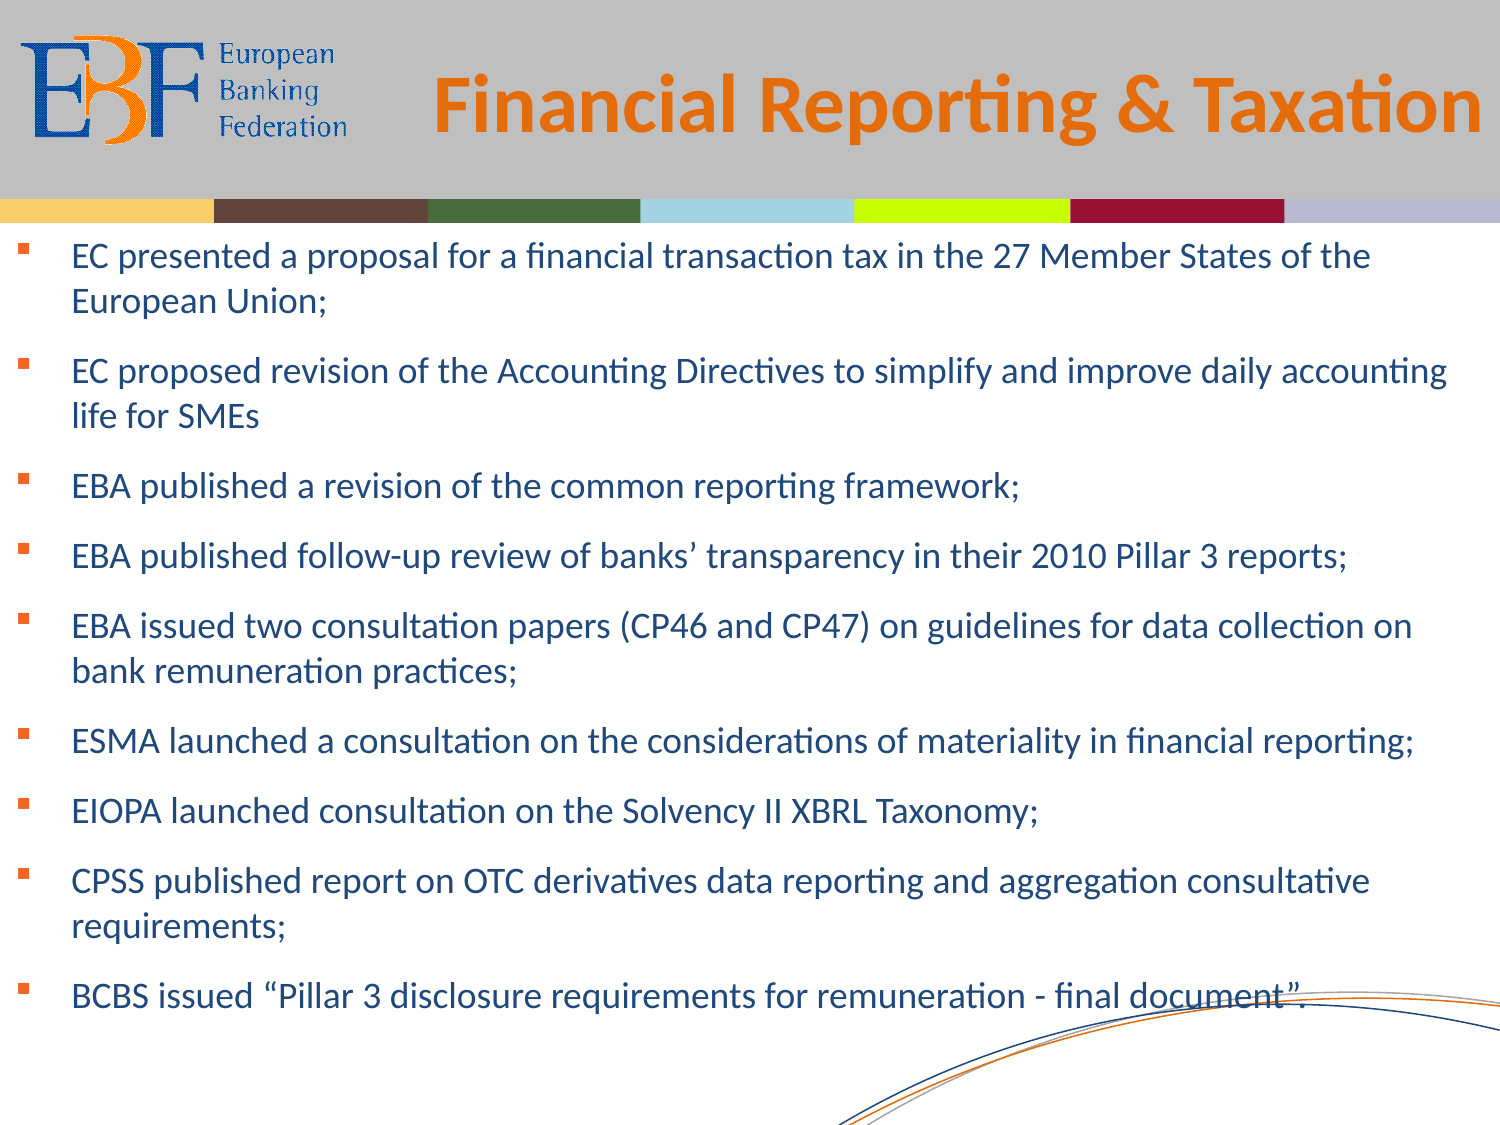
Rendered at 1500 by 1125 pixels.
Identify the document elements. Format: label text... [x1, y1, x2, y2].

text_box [827, 958, 1500, 1091]
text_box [0, 198, 1500, 224]
picture [11, 11, 352, 157]
text_box Financial Reporting & Taxation [0, 0, 1500, 198]
text_box EC presented a proposal for a financial transaction tax in the 27 Member States of the European Union; EC proposed revision of the Accounting Directives to simplify and improve daily accounting life for SMEs EBA published a revision of the common reporting framework; EBA published follow-up review of banks’ transparency in their 2010 Pillar 3 reports; EBA issued two consultation papers (CP46 and CP47) on guidelines for data collection on bank remuneration practices; ESMA launched a consultation on the considerations of materiality in financial reporting; EIOPA launched consultation on the Solvency II XBRL Taxonomy; CPSS published report on OTC derivatives data reporting and aggregation consultative requirements; BCBS issued “Pillar 3 disclosure requirements for remuneration - final document”. [0, 229, 1500, 1024]
